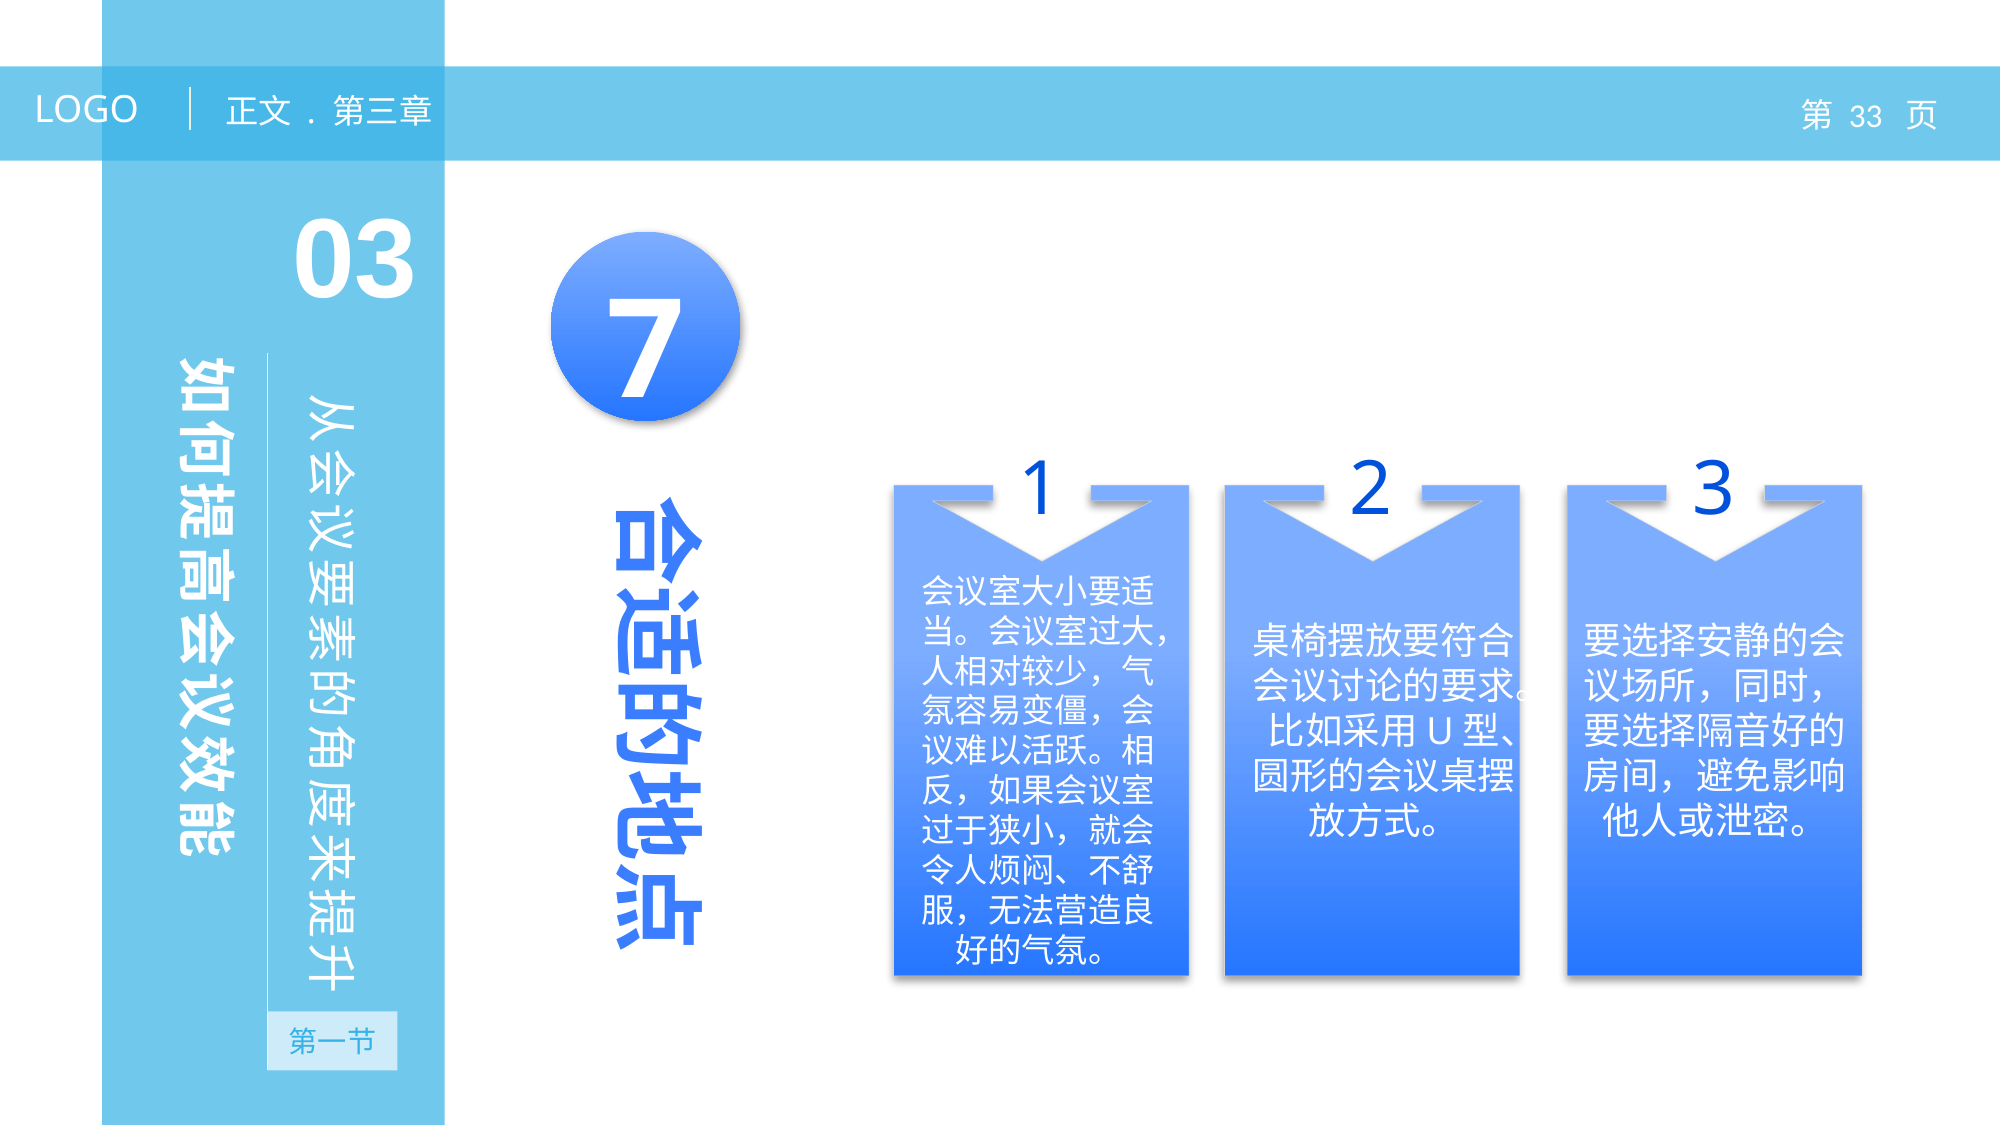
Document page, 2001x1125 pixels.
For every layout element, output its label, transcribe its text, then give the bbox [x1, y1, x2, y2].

text_box 7 [550, 231, 741, 421]
text_box 1 [1003, 432, 1077, 483]
text_box 2 [1334, 432, 1408, 483]
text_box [1566, 484, 1863, 977]
text_box 3 [1677, 432, 1751, 483]
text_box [1224, 484, 1532, 977]
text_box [893, 484, 1190, 982]
text_box 合适的地点 [581, 479, 717, 976]
